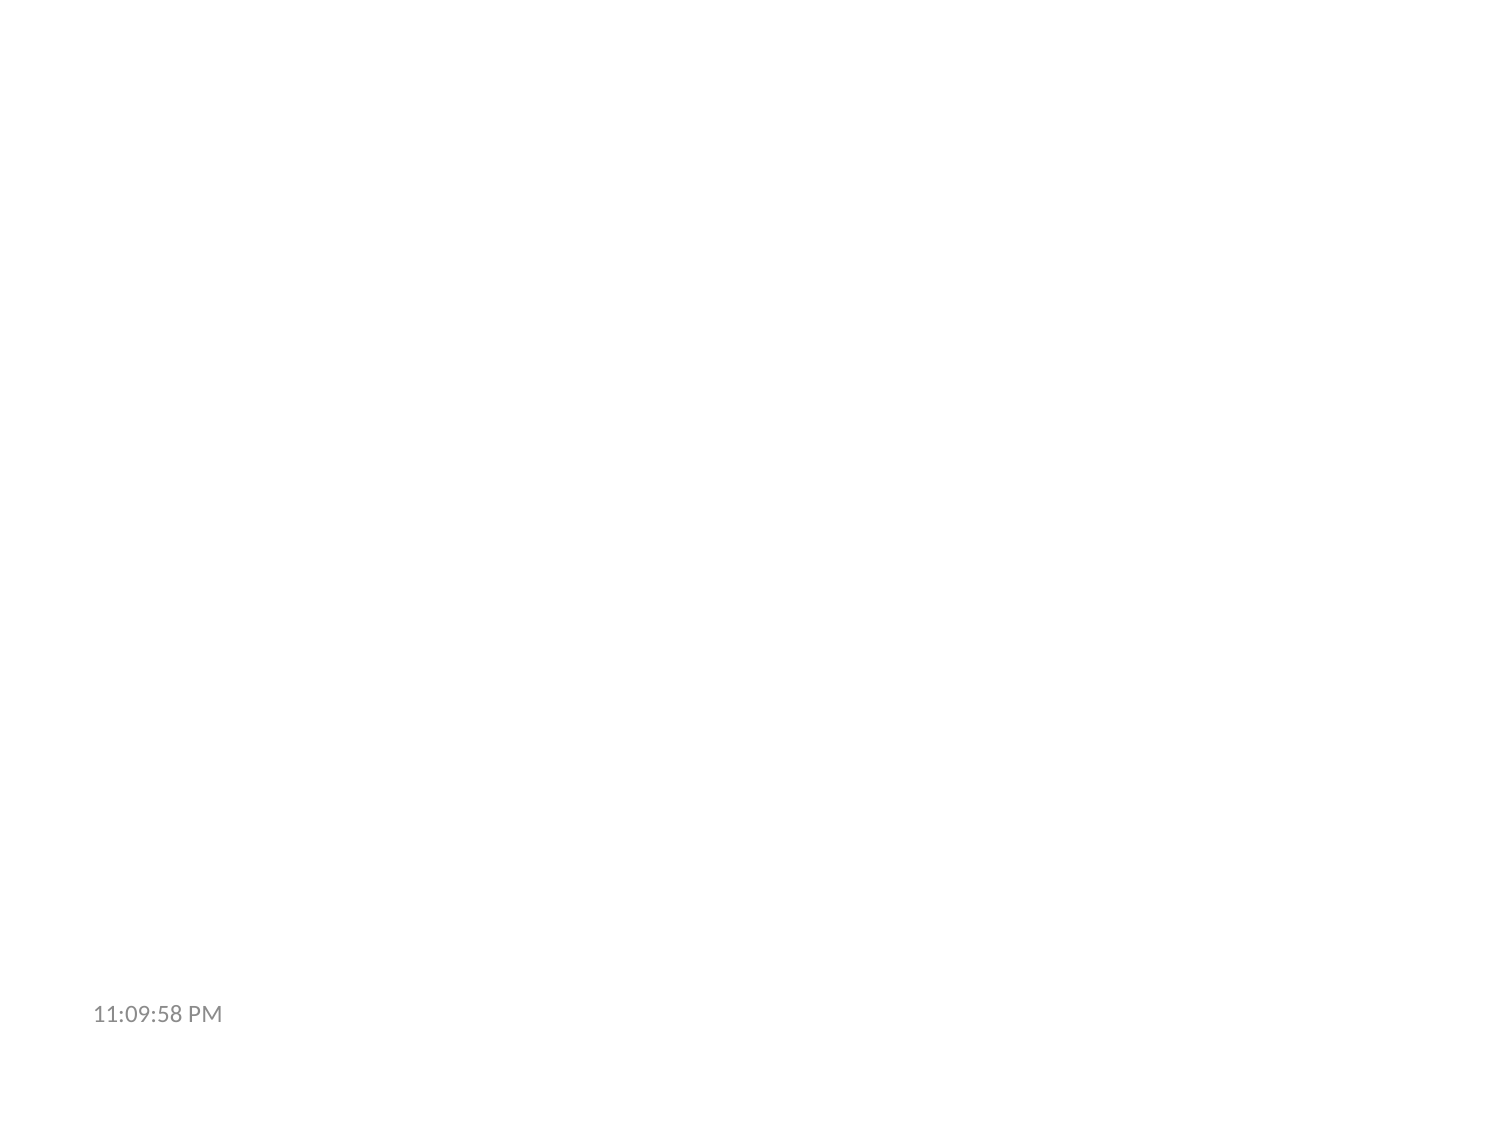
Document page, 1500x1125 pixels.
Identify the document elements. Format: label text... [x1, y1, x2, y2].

text_box 3:35:09 PM [77, 982, 428, 1043]
